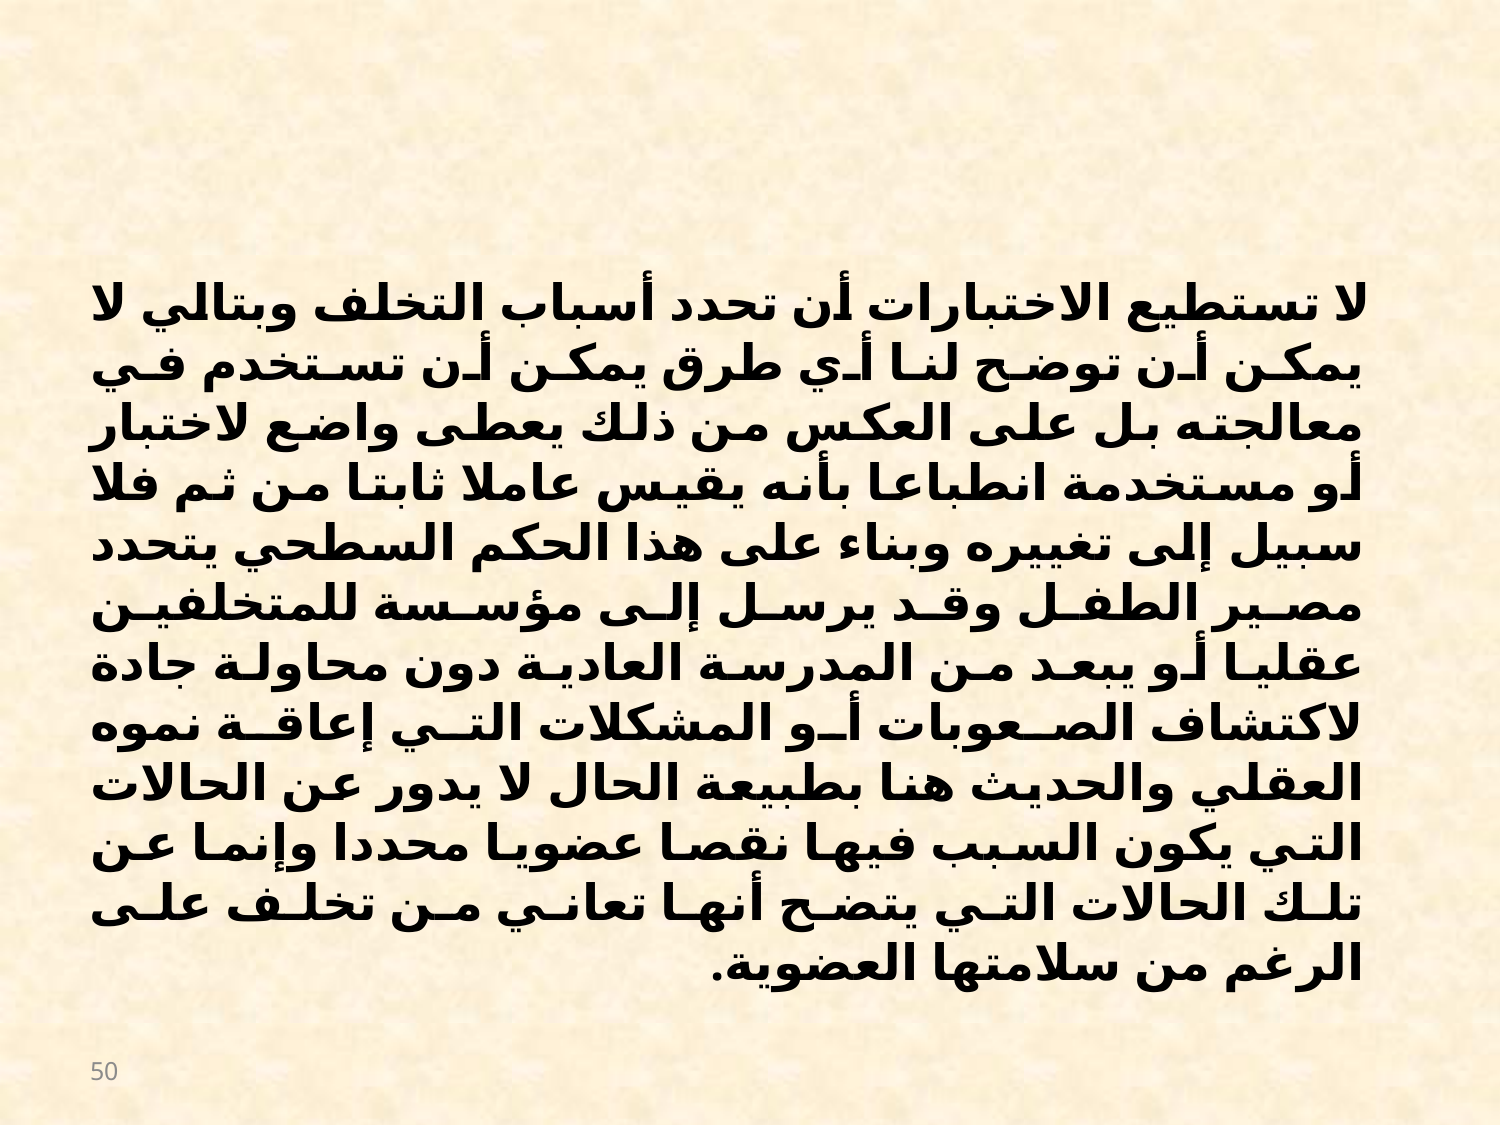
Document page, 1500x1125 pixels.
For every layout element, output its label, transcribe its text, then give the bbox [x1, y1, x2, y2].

slide_number 50 [75, 1042, 425, 1103]
picture [0, 0, 1500, 1125]
list لا تستطيع الاختبارات أن تحدد أسباب التخلف وبتالي لا يمكن أن توضح لنا أي طرق يمكن أن تستخدم في معالجته بل على العكس من ذلك يعطى واضع لاختبار أو مستخدمة انطباعا بأنه يقيس عاملا ثابتا من ثم فلا سبيل إلى تغييره وبناء على هذا الحكم السطحي يتحدد مصير الطفل وقد يرسل إلى مؤسسة للمتخلفين عقليا أو يبعد من المدرسة العادية دون محاولة جادة لاكتشاف الصعوبات أو المشكلات التي إعاقة نموه العقلي والحديث هنا بطبيعة الحال لا يدور عن الحالات التي يكون السبب فيها نقصا عضويا محددا وإنما عن تلك الحالات التي يتضح أنها تعاني من تخلف على الرغم من سلامتها العضوية. [75, 262, 1425, 1005]
